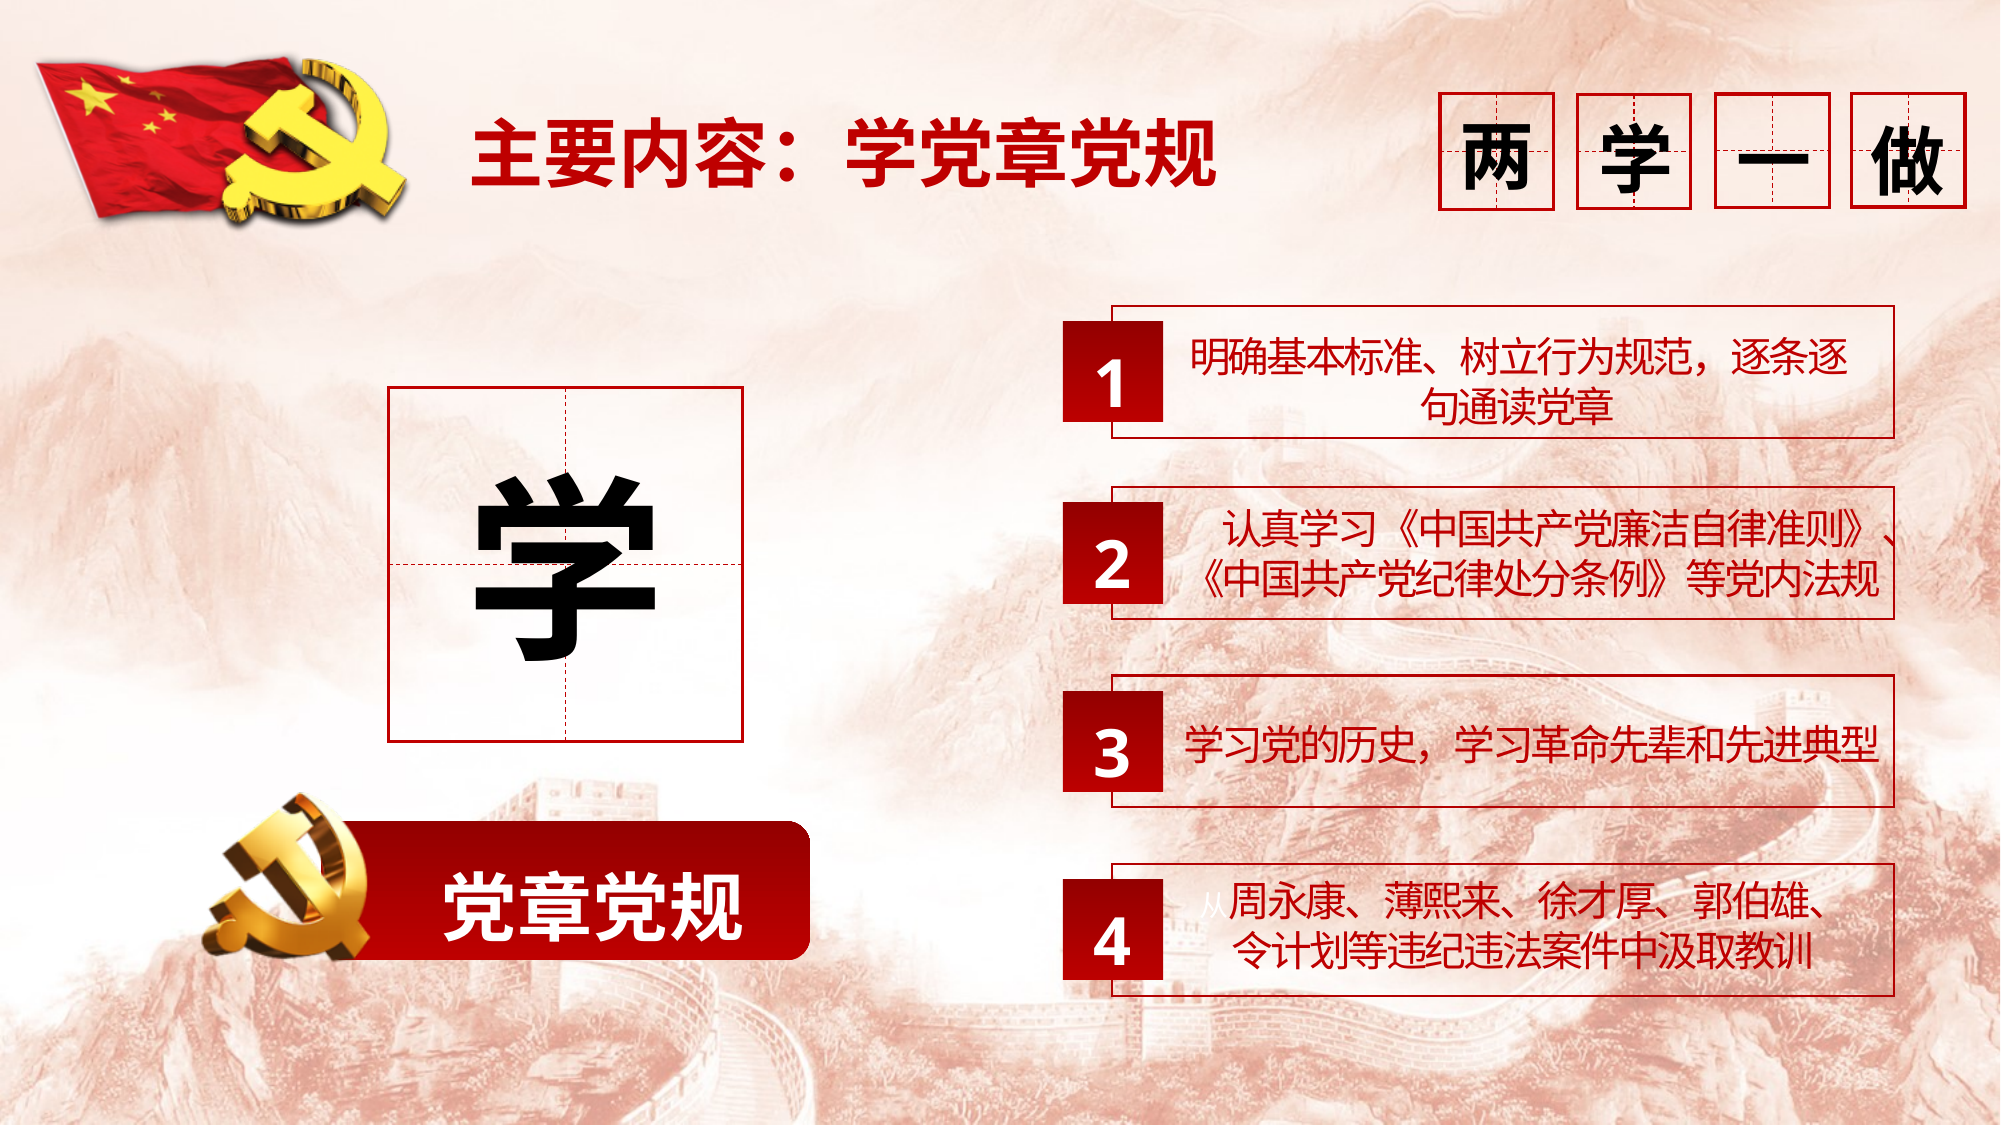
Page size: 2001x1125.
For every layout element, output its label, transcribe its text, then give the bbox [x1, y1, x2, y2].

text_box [1052, 691, 1175, 792]
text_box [386, 821, 810, 961]
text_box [1052, 502, 1175, 604]
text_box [1111, 305, 1895, 438]
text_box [1052, 879, 1175, 980]
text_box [1111, 675, 1929, 808]
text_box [1052, 321, 1175, 422]
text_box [1111, 487, 1923, 620]
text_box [1440, 93, 1554, 210]
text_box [1577, 94, 1691, 209]
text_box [1851, 93, 1966, 208]
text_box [1715, 93, 1830, 208]
text_box 主要内容：学党章党规 [454, 99, 1244, 204]
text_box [29, 49, 414, 235]
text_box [388, 387, 743, 742]
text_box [1111, 863, 1895, 996]
picture [0, 0, 2001, 1125]
